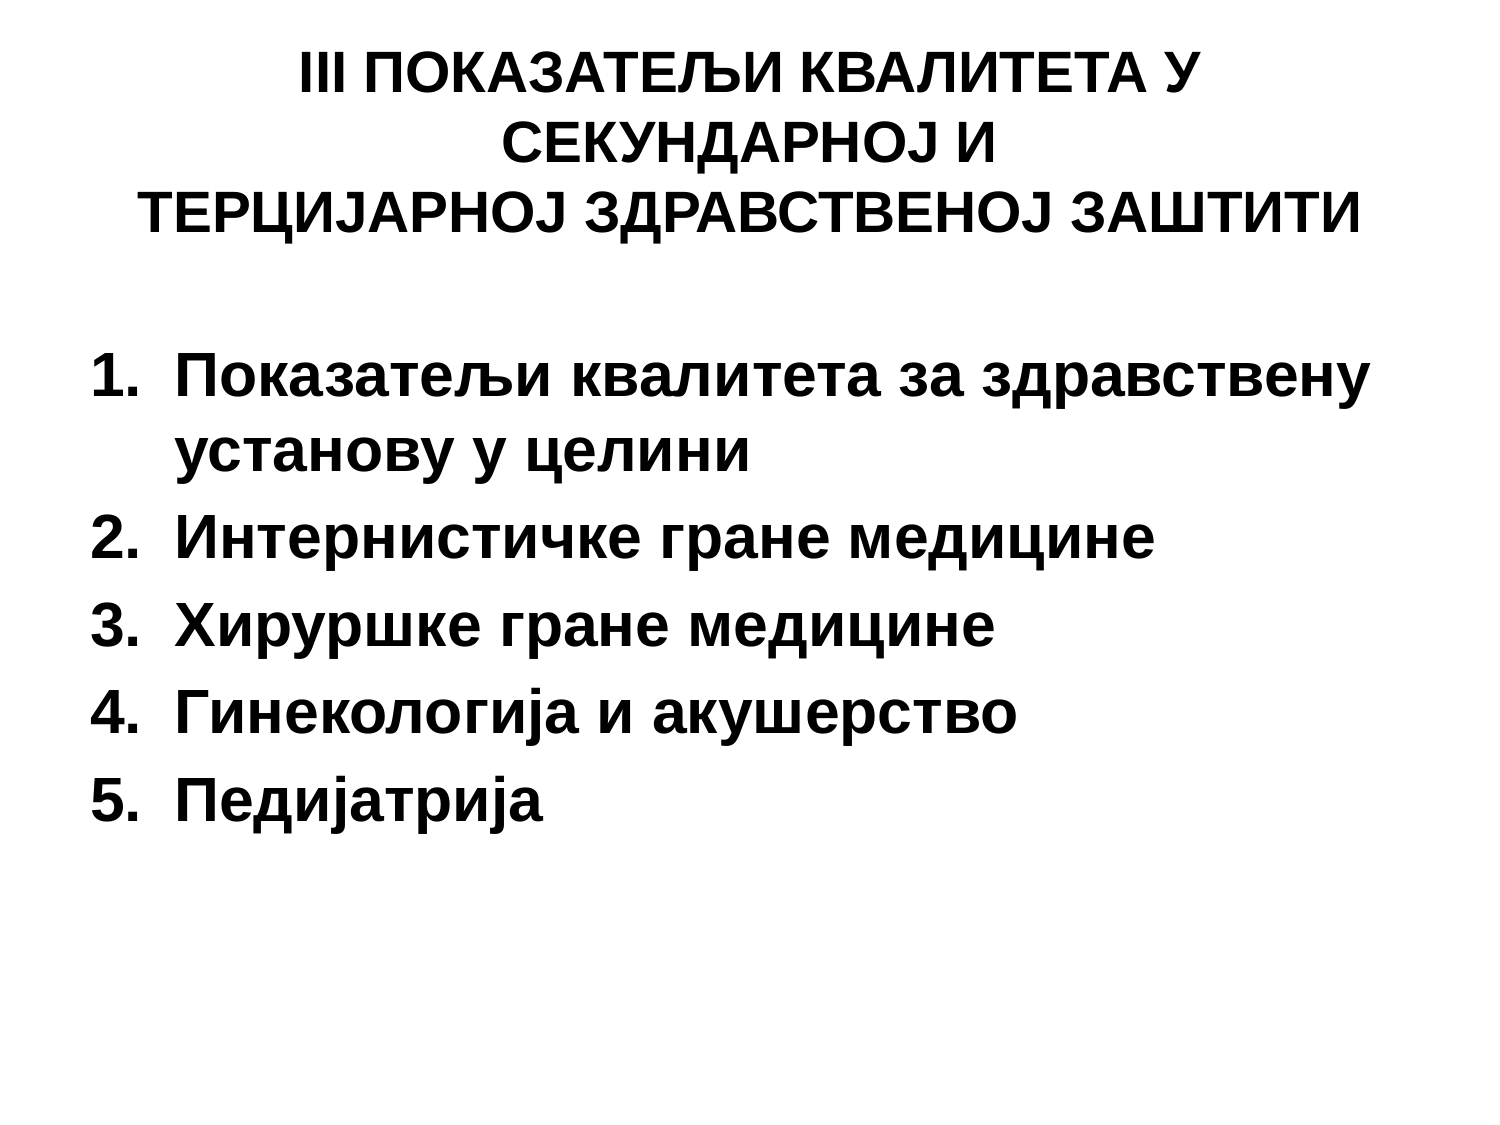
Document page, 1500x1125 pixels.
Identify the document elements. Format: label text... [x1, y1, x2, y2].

list Показатељи квалитета за здравствену установу у целини Интернистичке гране медицине Хируршке гране медицине Гинекологија и акушерство Педијатрија [75, 326, 1425, 1005]
title III ПОКАЗАТЕЉИ КВАЛИТЕТА У СЕКУНДАРНОЈ И ТЕРЦИЈАРНОЈ ЗДРАВСТВЕНОЈ ЗАШТИТИ [75, 45, 1425, 233]
